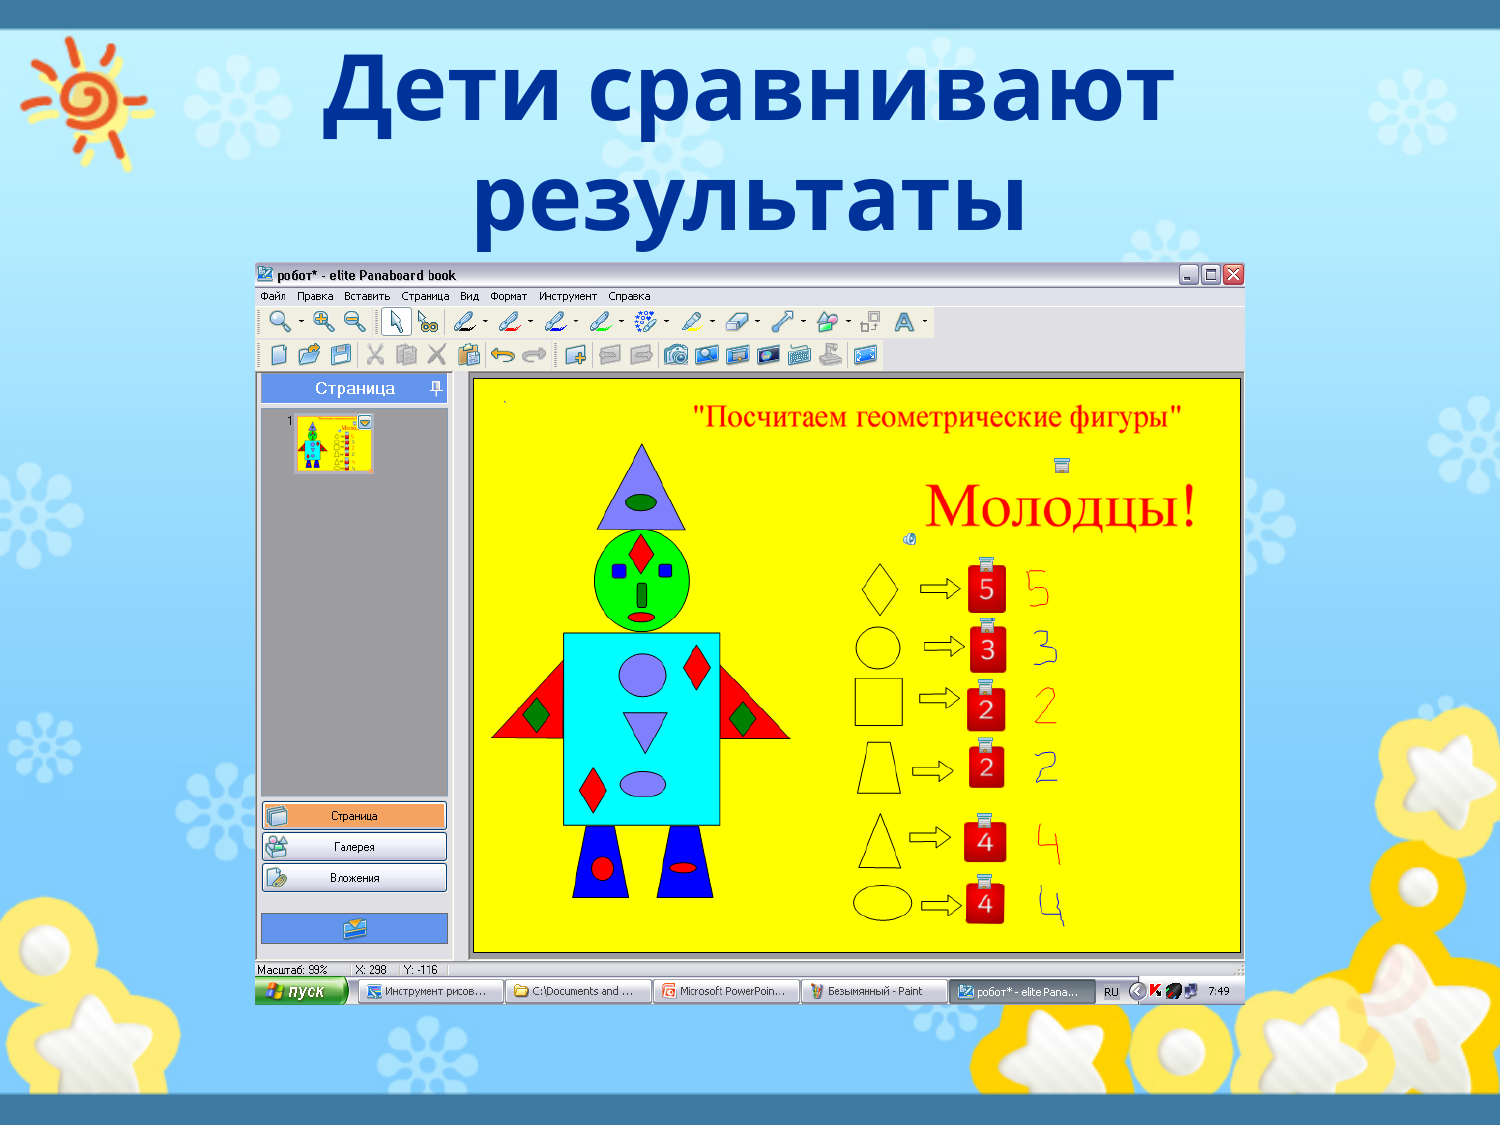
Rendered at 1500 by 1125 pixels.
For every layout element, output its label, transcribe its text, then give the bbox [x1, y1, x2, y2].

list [254, 262, 1246, 1006]
picture [0, 0, 1500, 1125]
title Дети сравнивают результаты [75, 45, 1425, 233]
